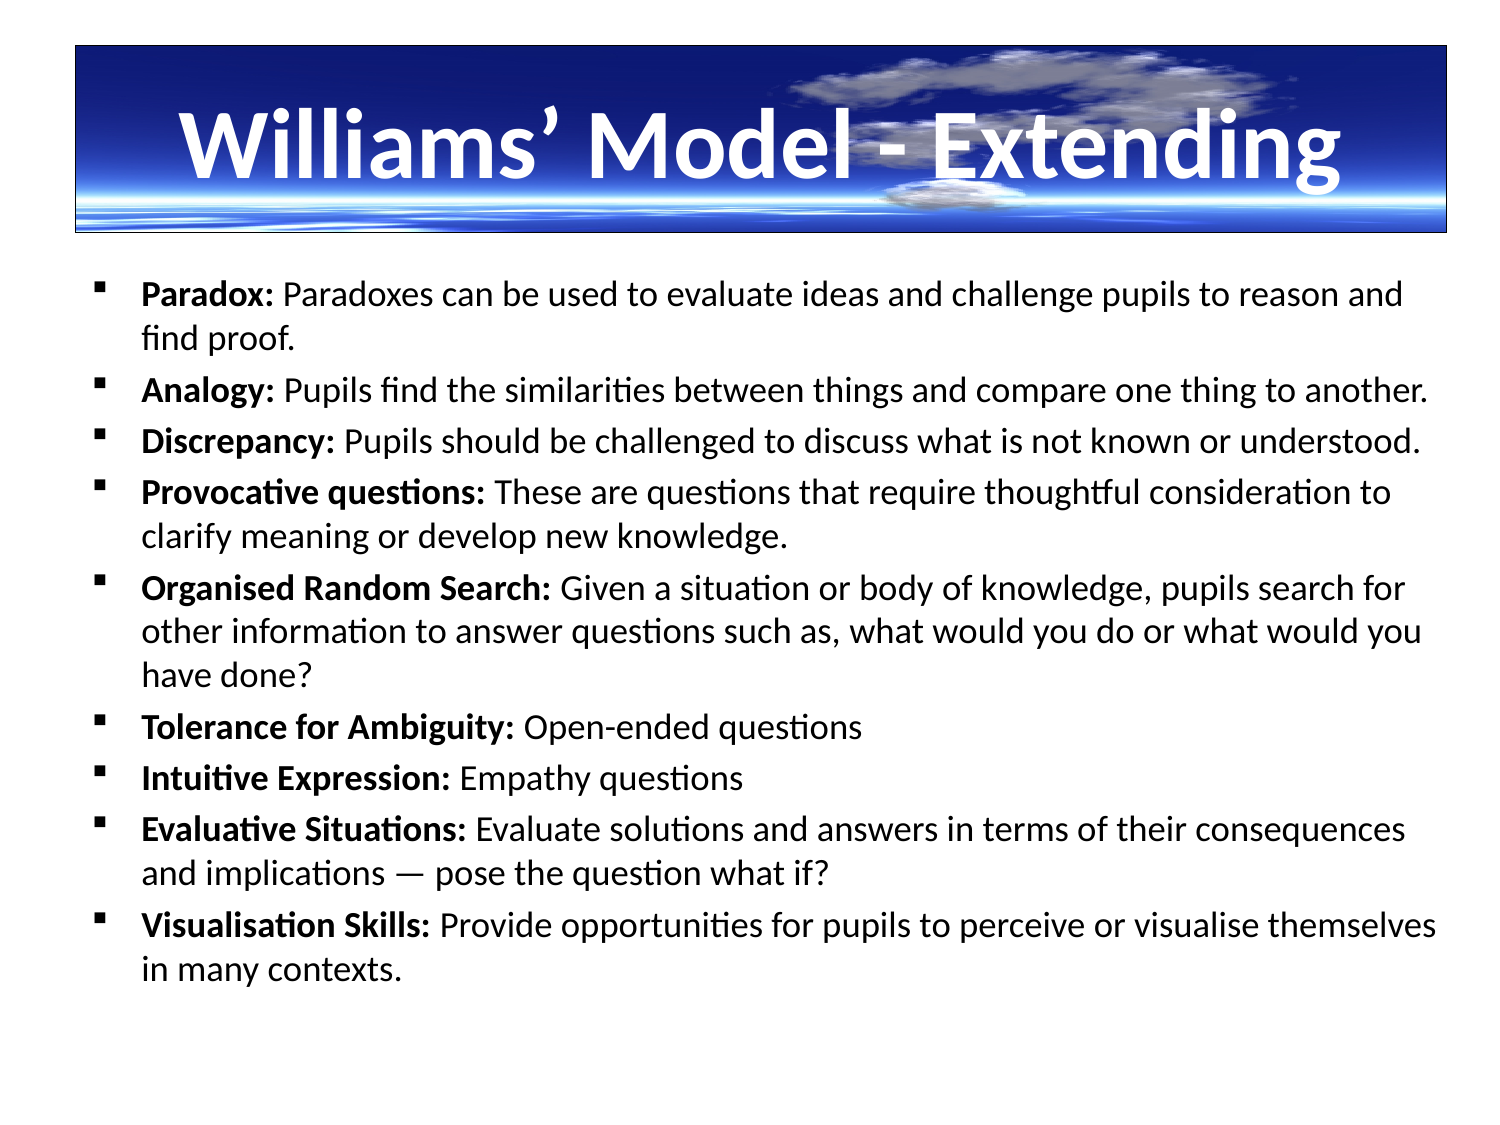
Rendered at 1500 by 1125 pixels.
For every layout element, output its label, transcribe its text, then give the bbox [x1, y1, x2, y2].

title Williams’ Model - Extending [75, 45, 1447, 233]
list Paradox: Paradoxes can be used to evaluate ideas and challenge pupils to reason and find proof. Analogy: Pupils find the similarities between things and compare one thing to another. Discrepancy: Pupils should be challenged to discuss what is not known or understood. Provocative questions: These are questions that require thoughtful consideration to clarify meaning or develop new knowledge. Organised Random Search: Given a situation or body of knowledge, pupils search for other information to answer questions such as, what would you do or what would you have done? Tolerance for Ambiguity: Open-ended questions Intuitive Expression: Empathy questions Evaluative Situations: Evaluate solutions and answers in terms of their consequences and implications — pose the question what if? Visualisation Skills: Provide opportunities for pupils to perceive or visualise themselves in many contexts. [76, 262, 1459, 1059]
